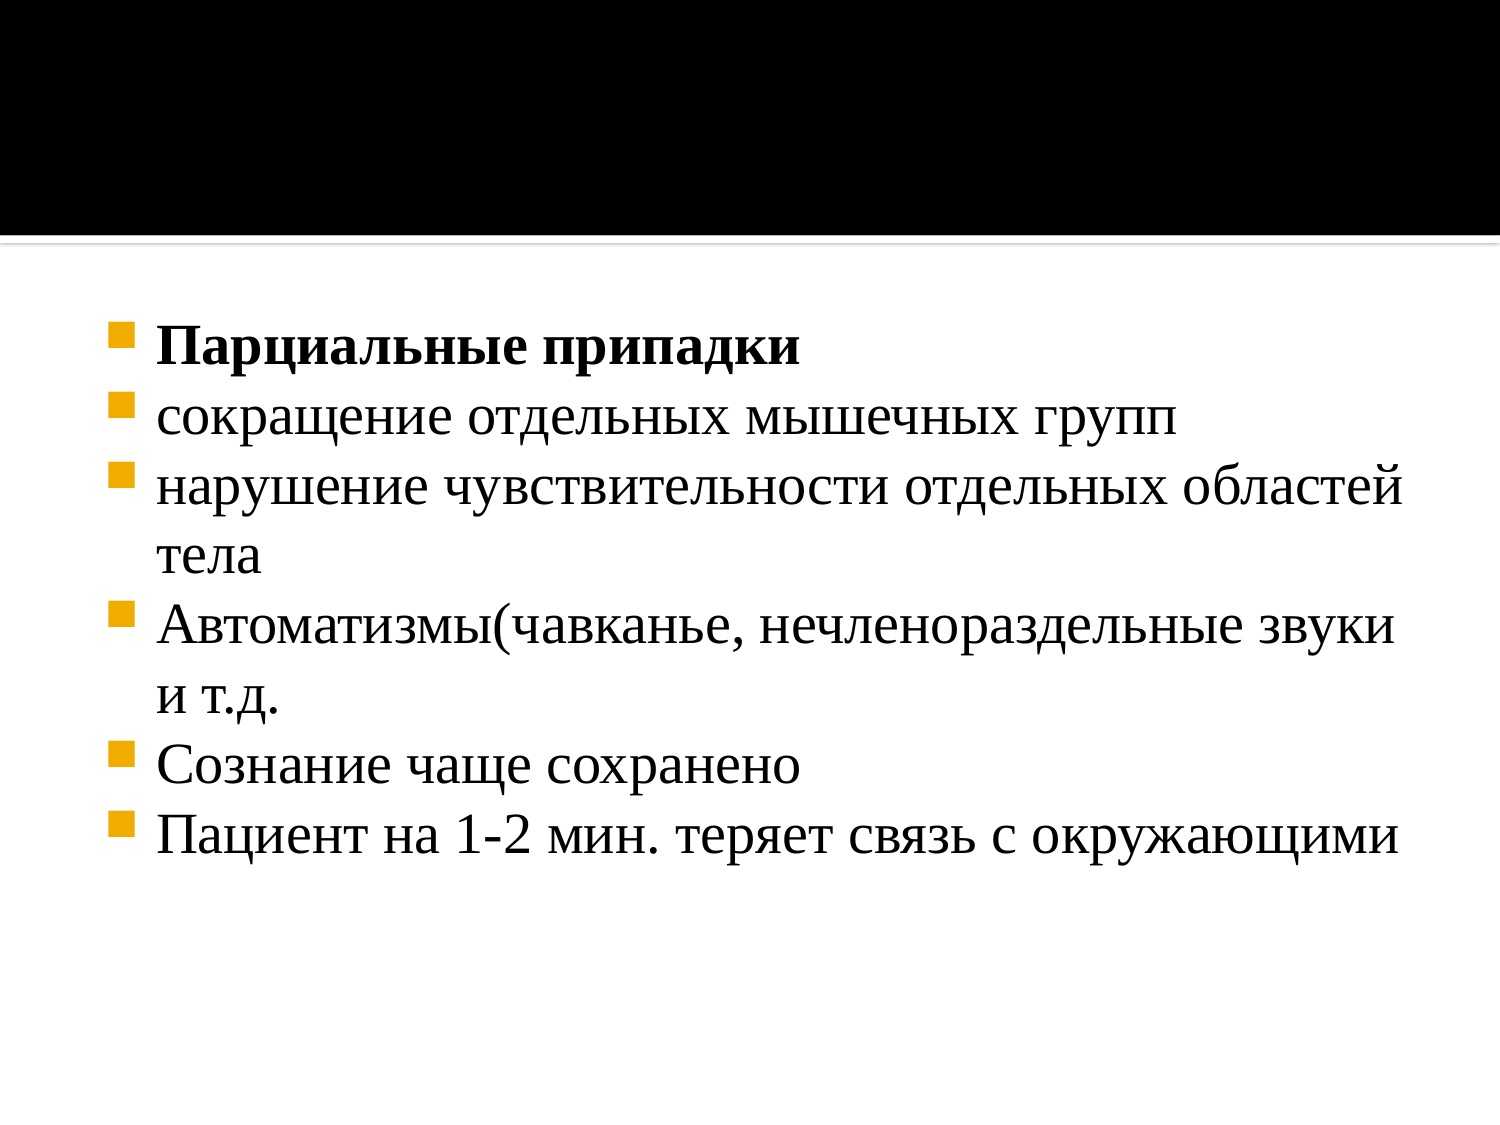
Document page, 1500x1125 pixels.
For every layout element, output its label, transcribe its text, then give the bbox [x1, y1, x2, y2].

list Парциальные припадки сокращение отдельных мышечных групп нарушение чувствительности отдельных областей тела Автоматизмы(чавканье, нечленораздельные звуки и т.д. Сознание чаще сохранено Пациент на 1-2 мин. теряет связь с окружающими [75, 291, 1425, 1050]
